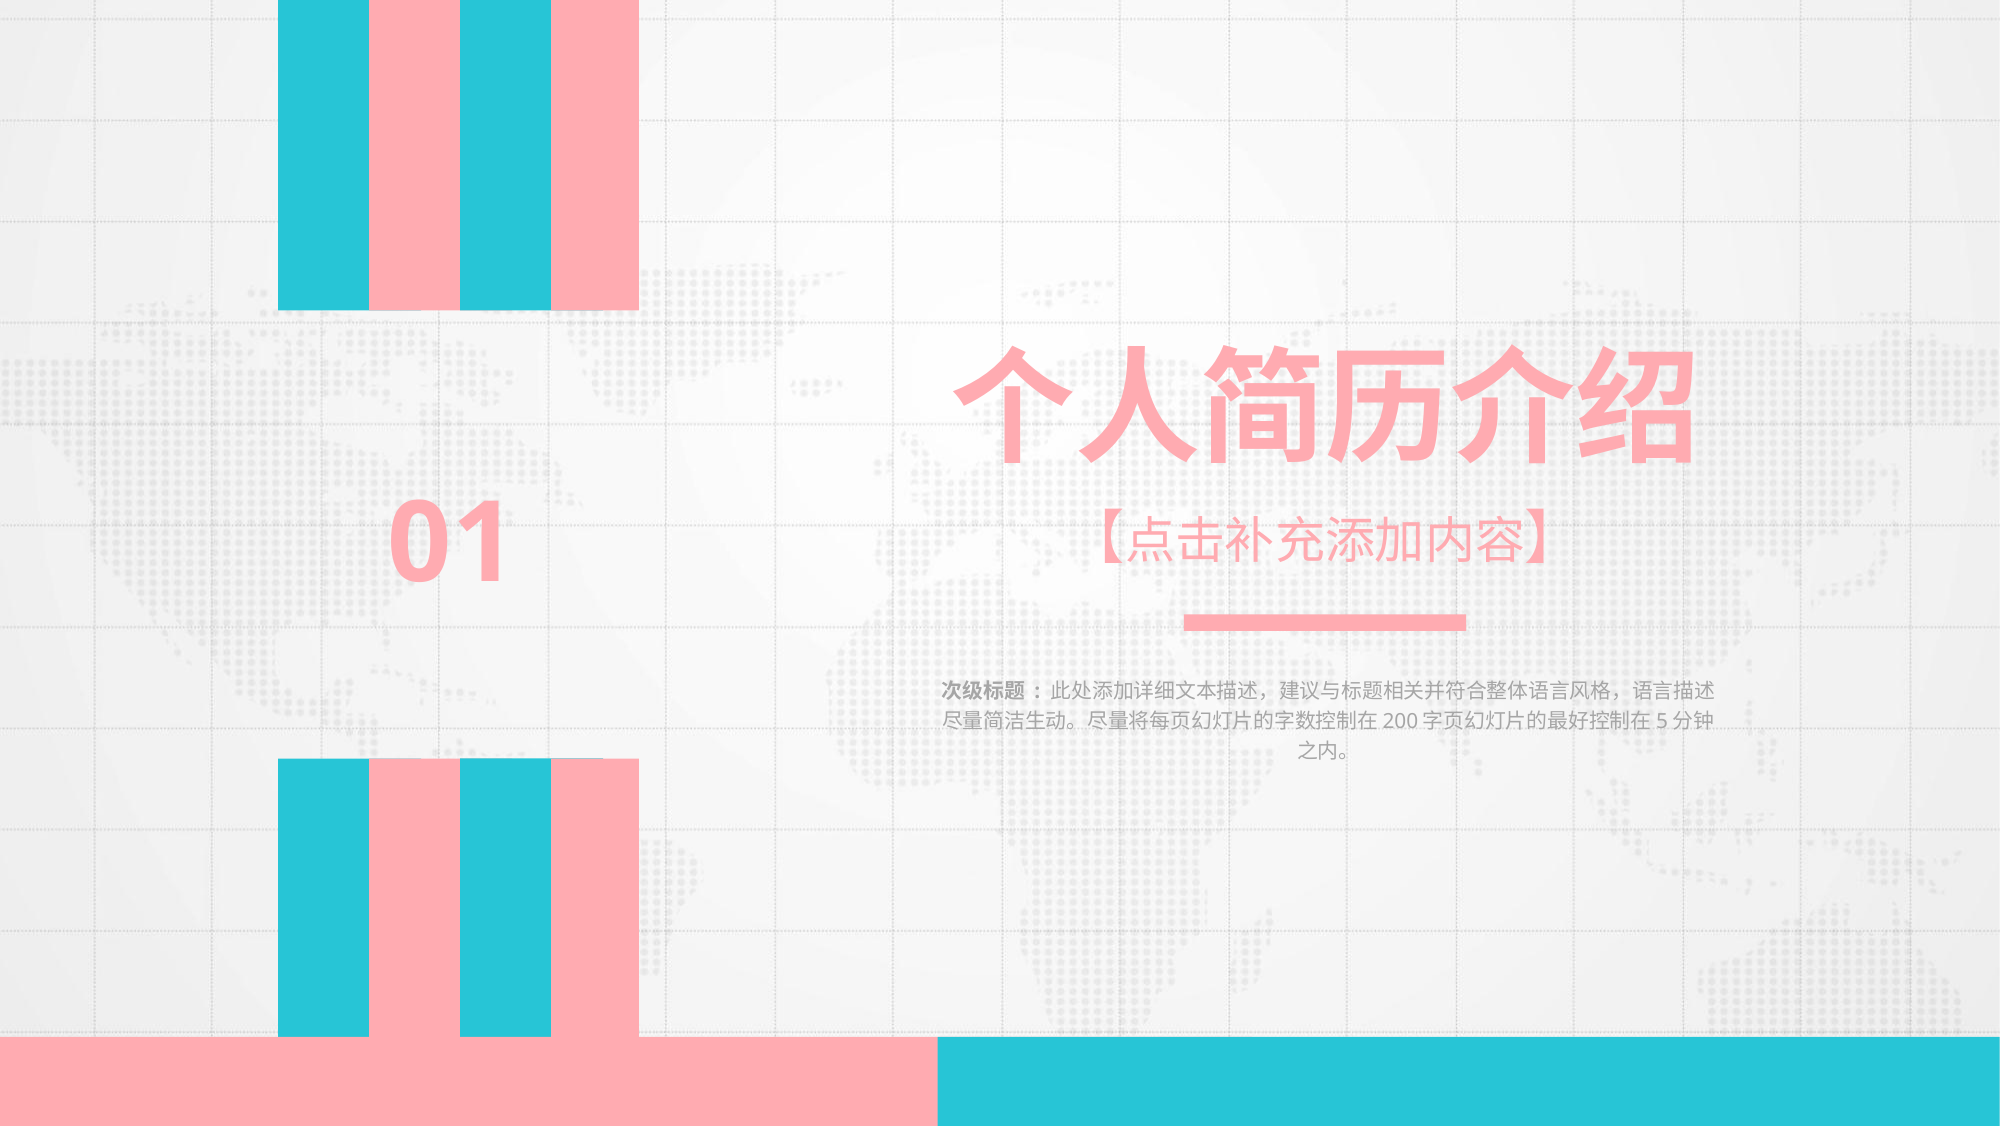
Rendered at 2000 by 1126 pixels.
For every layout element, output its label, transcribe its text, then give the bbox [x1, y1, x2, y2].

text_box 个人简历介绍 [919, 319, 1731, 485]
text_box 次级标题 : 此处添加详细文本描述，建议与标题相关并符合整体语言风格，语言描述尽量简洁生动。尽量将每页幻灯片的字数控制在200字页幻灯片的最好控制在5分钟之内。 [922, 663, 1734, 773]
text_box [278, 758, 640, 1069]
text_box [937, 1036, 2000, 1126]
text_box [1183, 613, 1467, 632]
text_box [278, 0, 640, 311]
picture [0, 0, 2000, 1036]
text_box 01 [332, 461, 572, 612]
text_box [0, 1036, 937, 1126]
text_box 【点击补充添加内容】 [1029, 493, 1621, 578]
